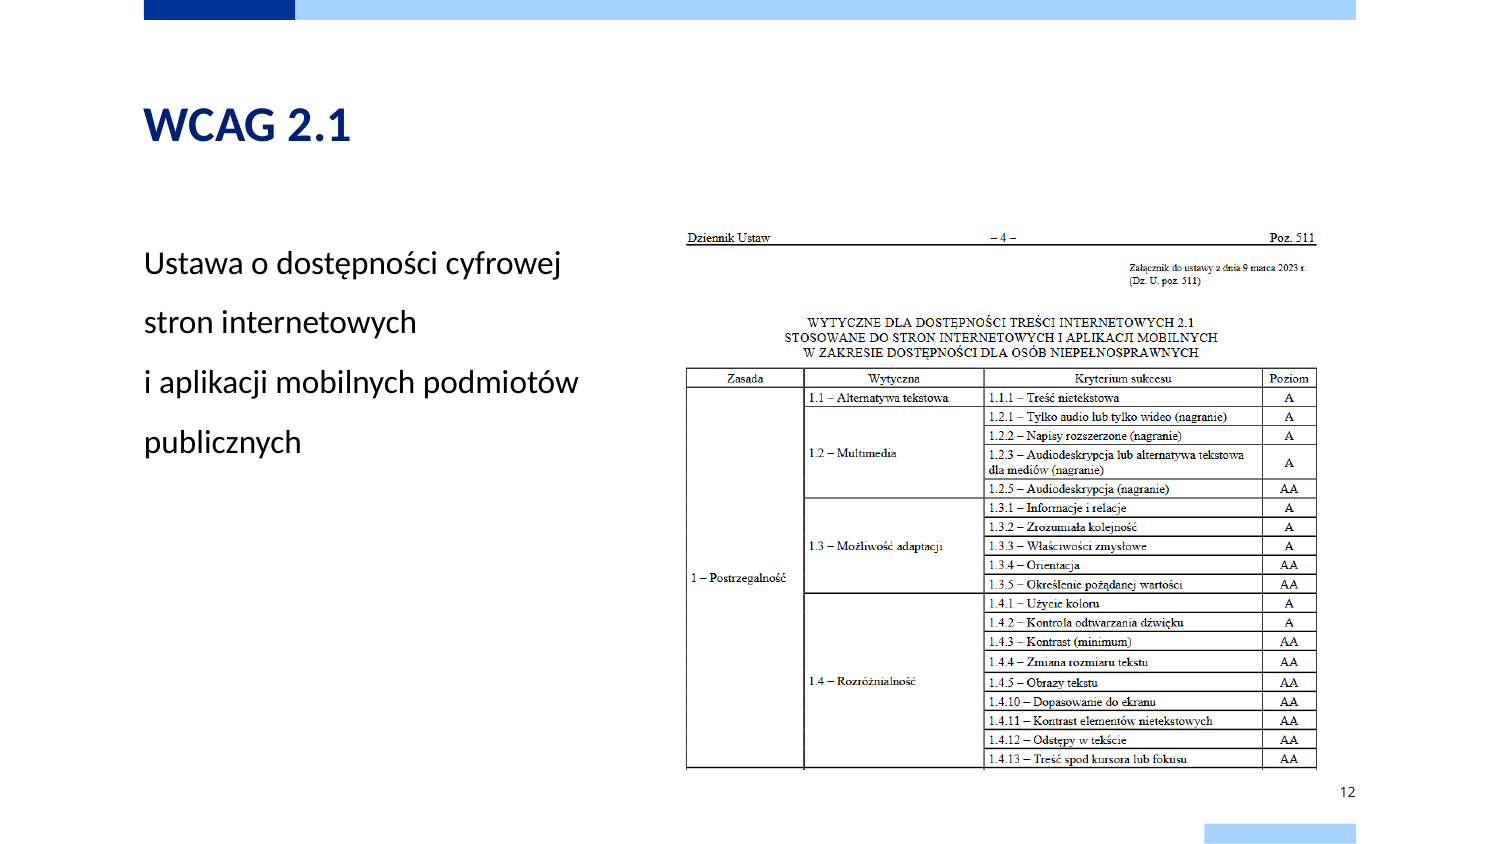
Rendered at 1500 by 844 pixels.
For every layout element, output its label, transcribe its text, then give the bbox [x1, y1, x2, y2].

slide_number 12 [1204, 783, 1356, 804]
title WCAG 2.1 [143, 100, 1357, 221]
list Ustawa o dostępności cyfrowej stron internetowych i aplikacji mobilnych podmiotów publicznych [143, 220, 585, 800]
picture [640, 197, 1351, 770]
